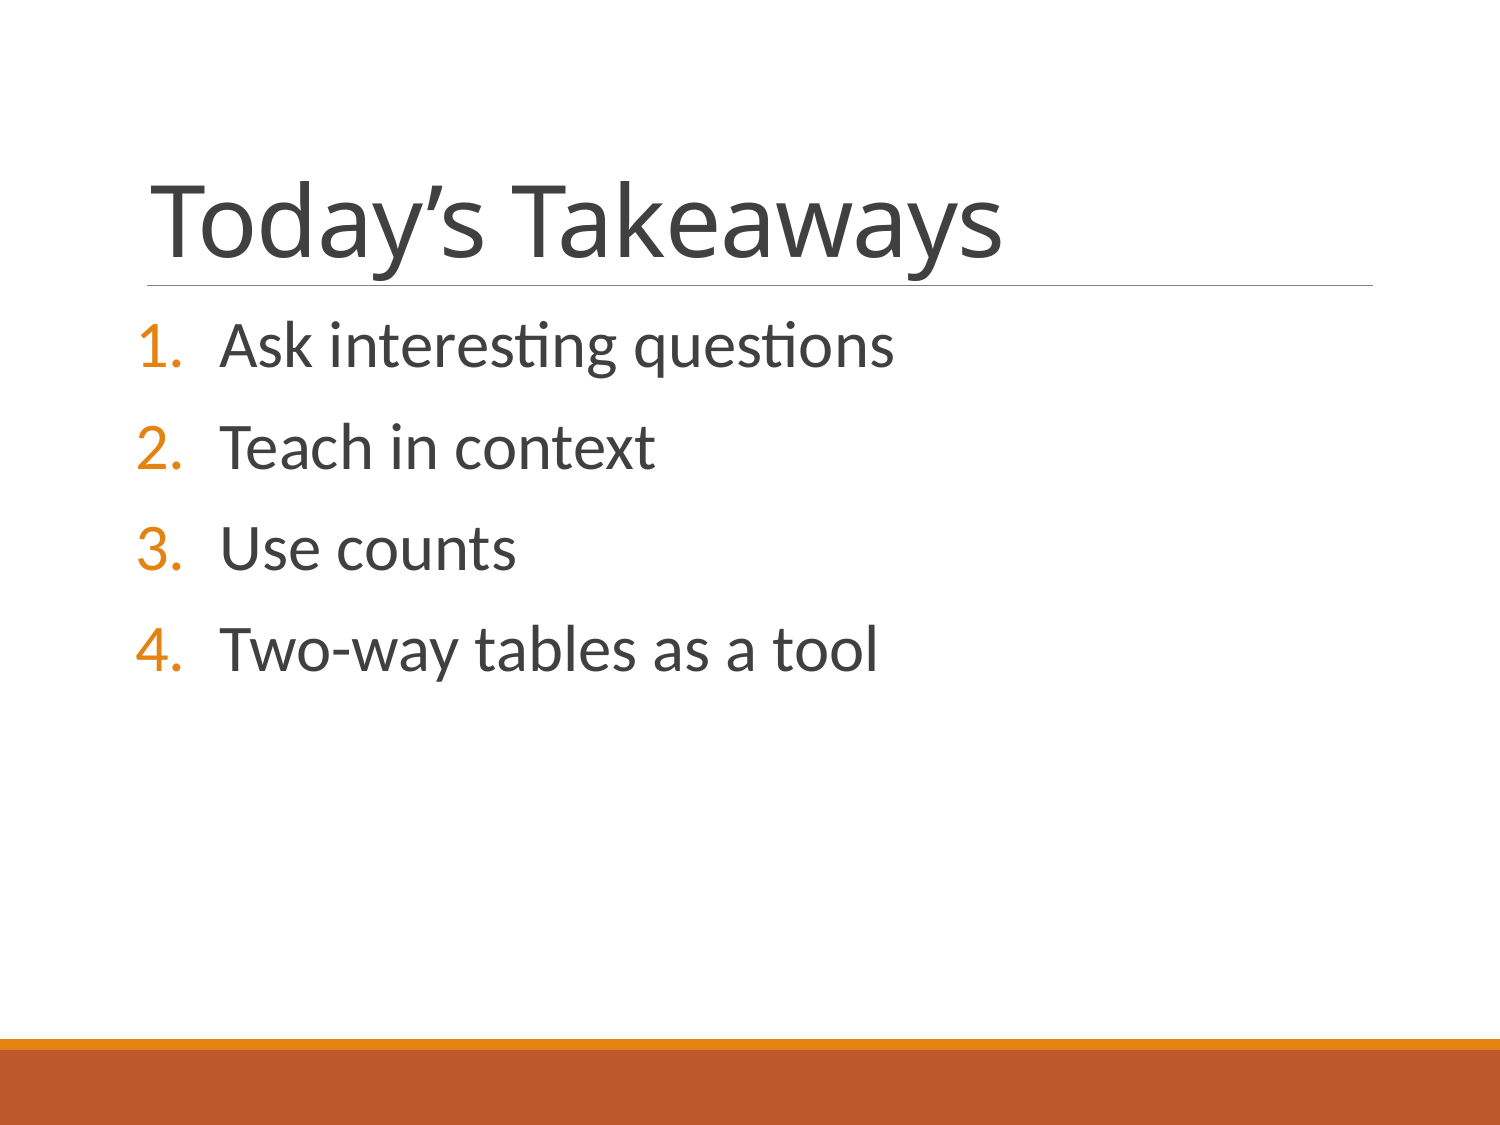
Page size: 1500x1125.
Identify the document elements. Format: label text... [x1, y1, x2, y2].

list Ask interesting questions Teach in context Use counts Two-way tables as a tool [135, 302, 1373, 963]
title Today’s Takeaways [135, 47, 1373, 285]
